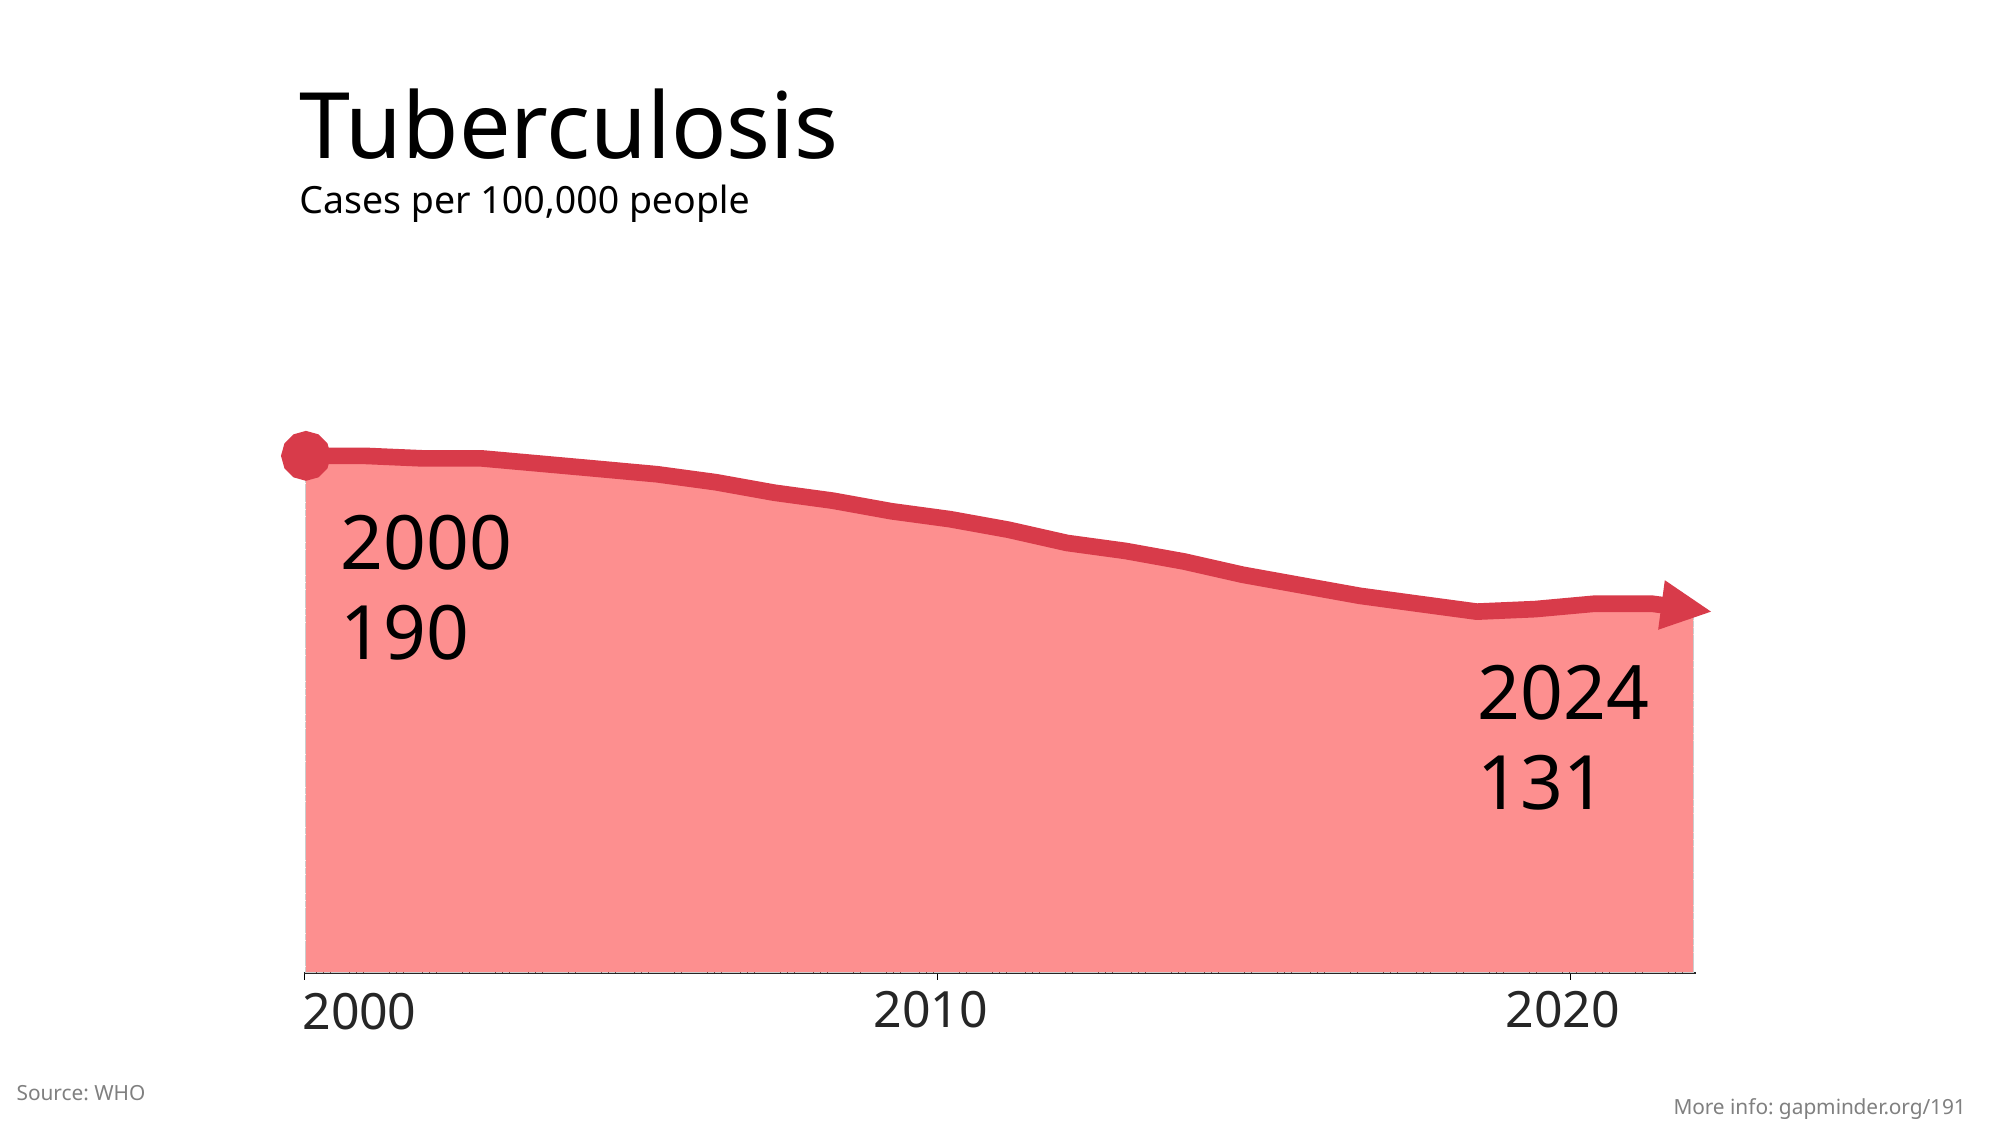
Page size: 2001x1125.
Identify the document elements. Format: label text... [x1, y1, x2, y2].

text_box Source: WHO [1, 1072, 505, 1113]
text_box Tuberculosis Cases per 100,000 people [284, 59, 1873, 229]
text_box [310, 450, 1009, 529]
text_box 2024 131 [1462, 637, 1691, 833]
text_box More info: gapminder.org/191 [1645, 1085, 1994, 1125]
text_box [305, 456, 1694, 973]
text_box 2000 190 [326, 487, 563, 683]
text_box [299, 449, 1712, 617]
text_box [284, 970, 1637, 1048]
